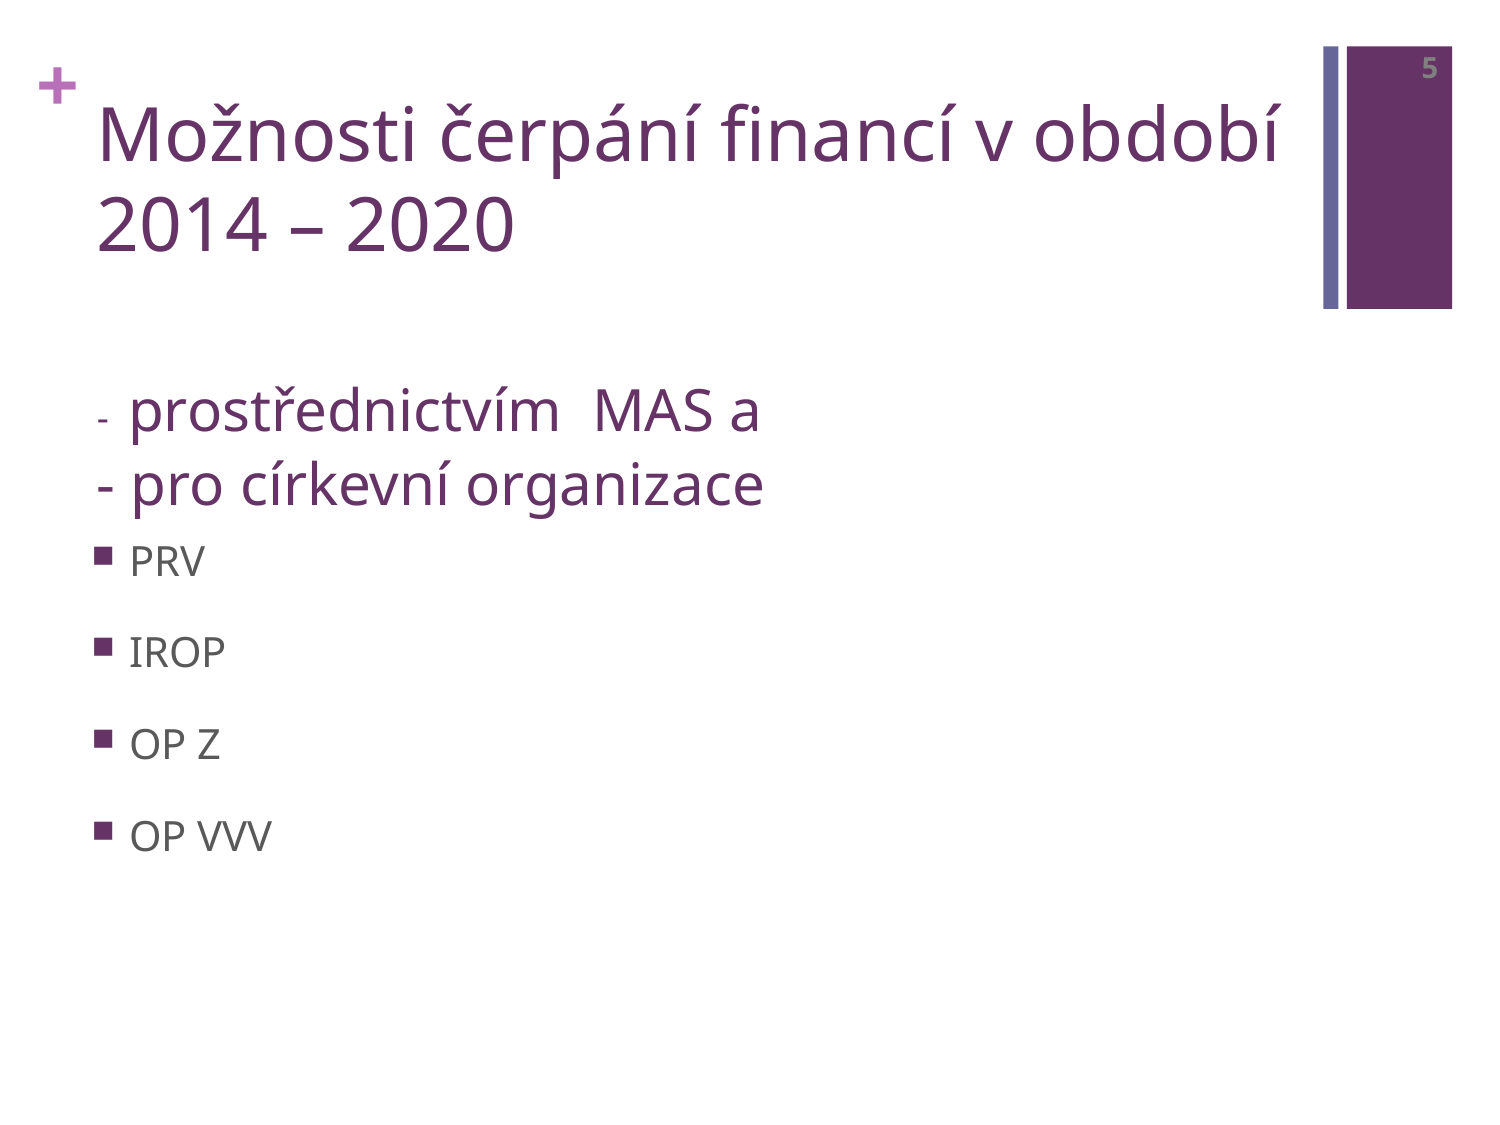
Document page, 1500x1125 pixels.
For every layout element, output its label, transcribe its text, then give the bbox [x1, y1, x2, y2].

list PRV IROP OP Z OP VVV [76, 527, 1317, 1064]
slide_number 5 [1362, 39, 1454, 100]
title Možnosti čerpání financí v období 2014 – 2020 - prostřednictvím MAS a - pro církevní organizace [81, 79, 1322, 263]
